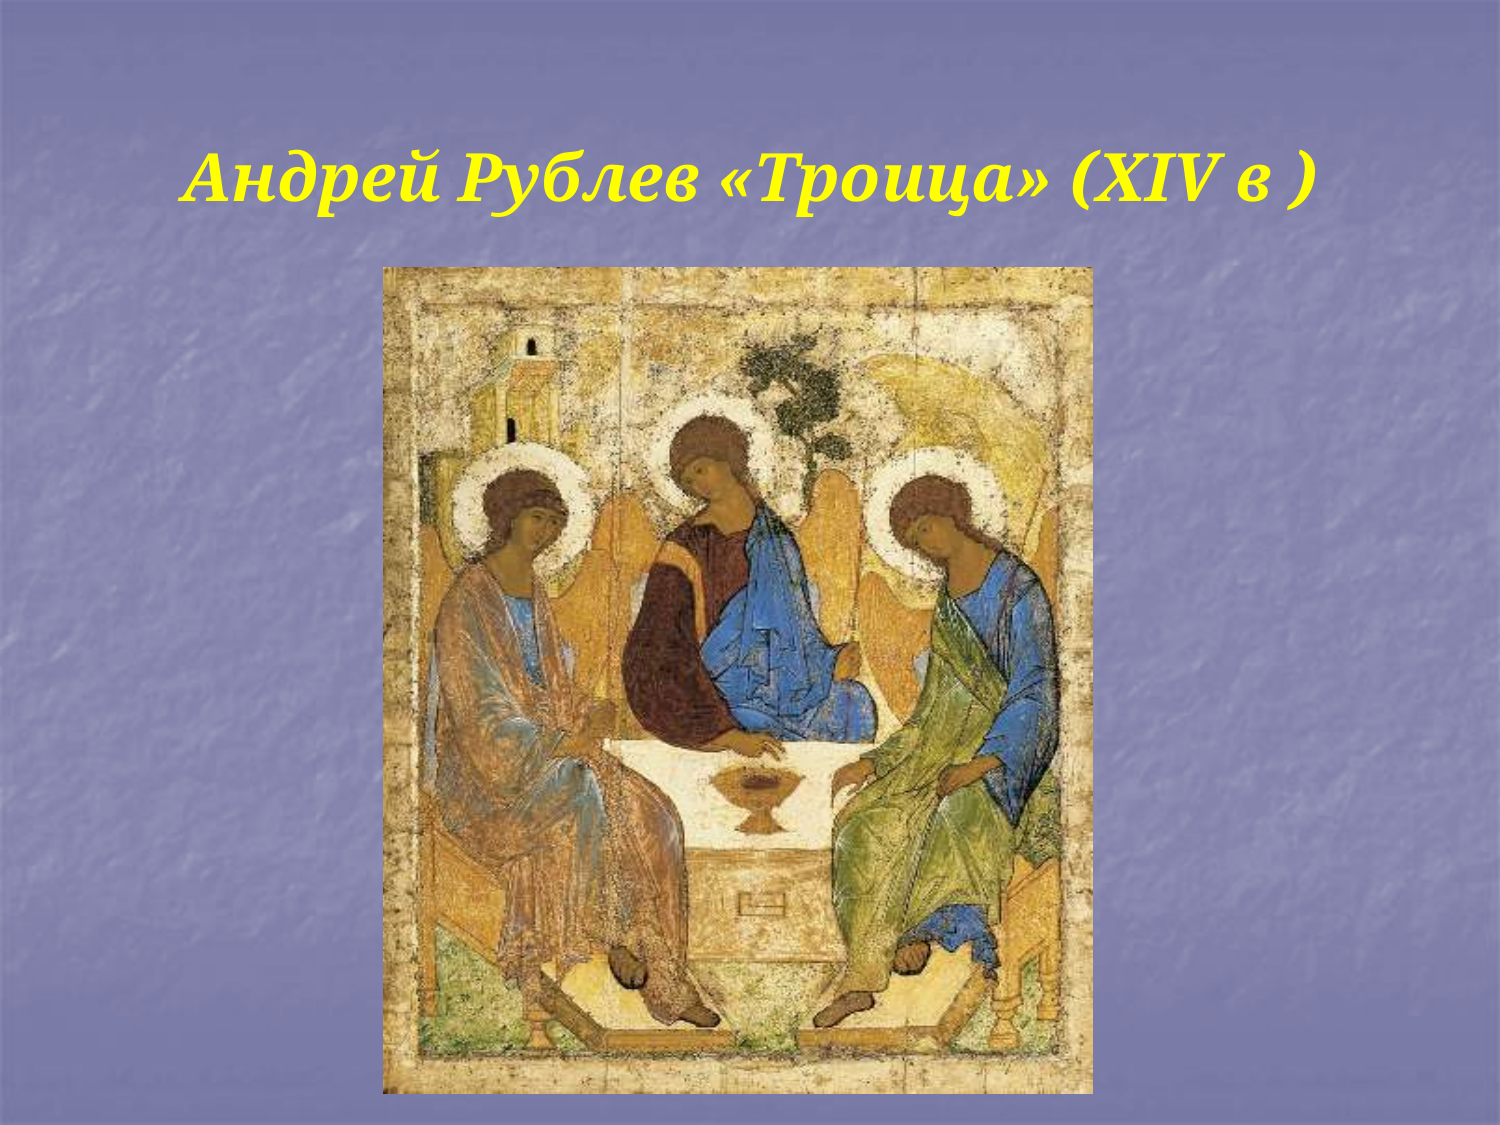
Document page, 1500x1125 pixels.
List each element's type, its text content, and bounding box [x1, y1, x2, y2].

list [383, 266, 1093, 1095]
title Андрей Рублев «Троица» (XIV в ) [75, 62, 1425, 288]
